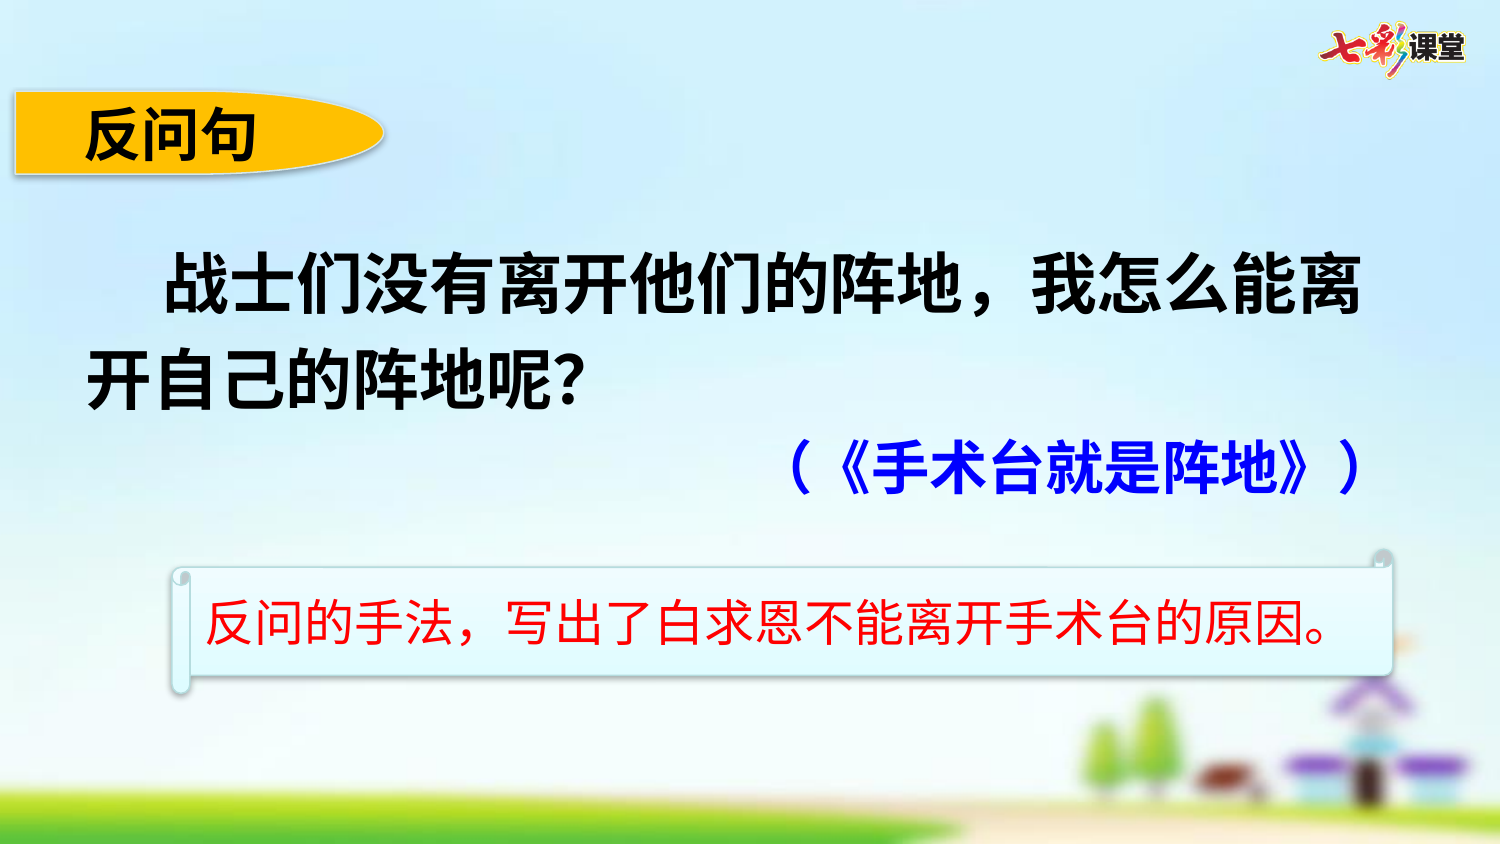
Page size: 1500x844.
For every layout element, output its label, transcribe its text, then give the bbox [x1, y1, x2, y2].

picture [0, 0, 1500, 844]
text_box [0, 90, 385, 175]
text_box 反问的手法，写出了白求恩不能离开手术台的原因。 [171, 548, 1394, 695]
text_box 战士们没有离开他们的阵地，我怎么能离开自己的阵地呢？ （《手术台就是阵地》） [70, 218, 1424, 509]
